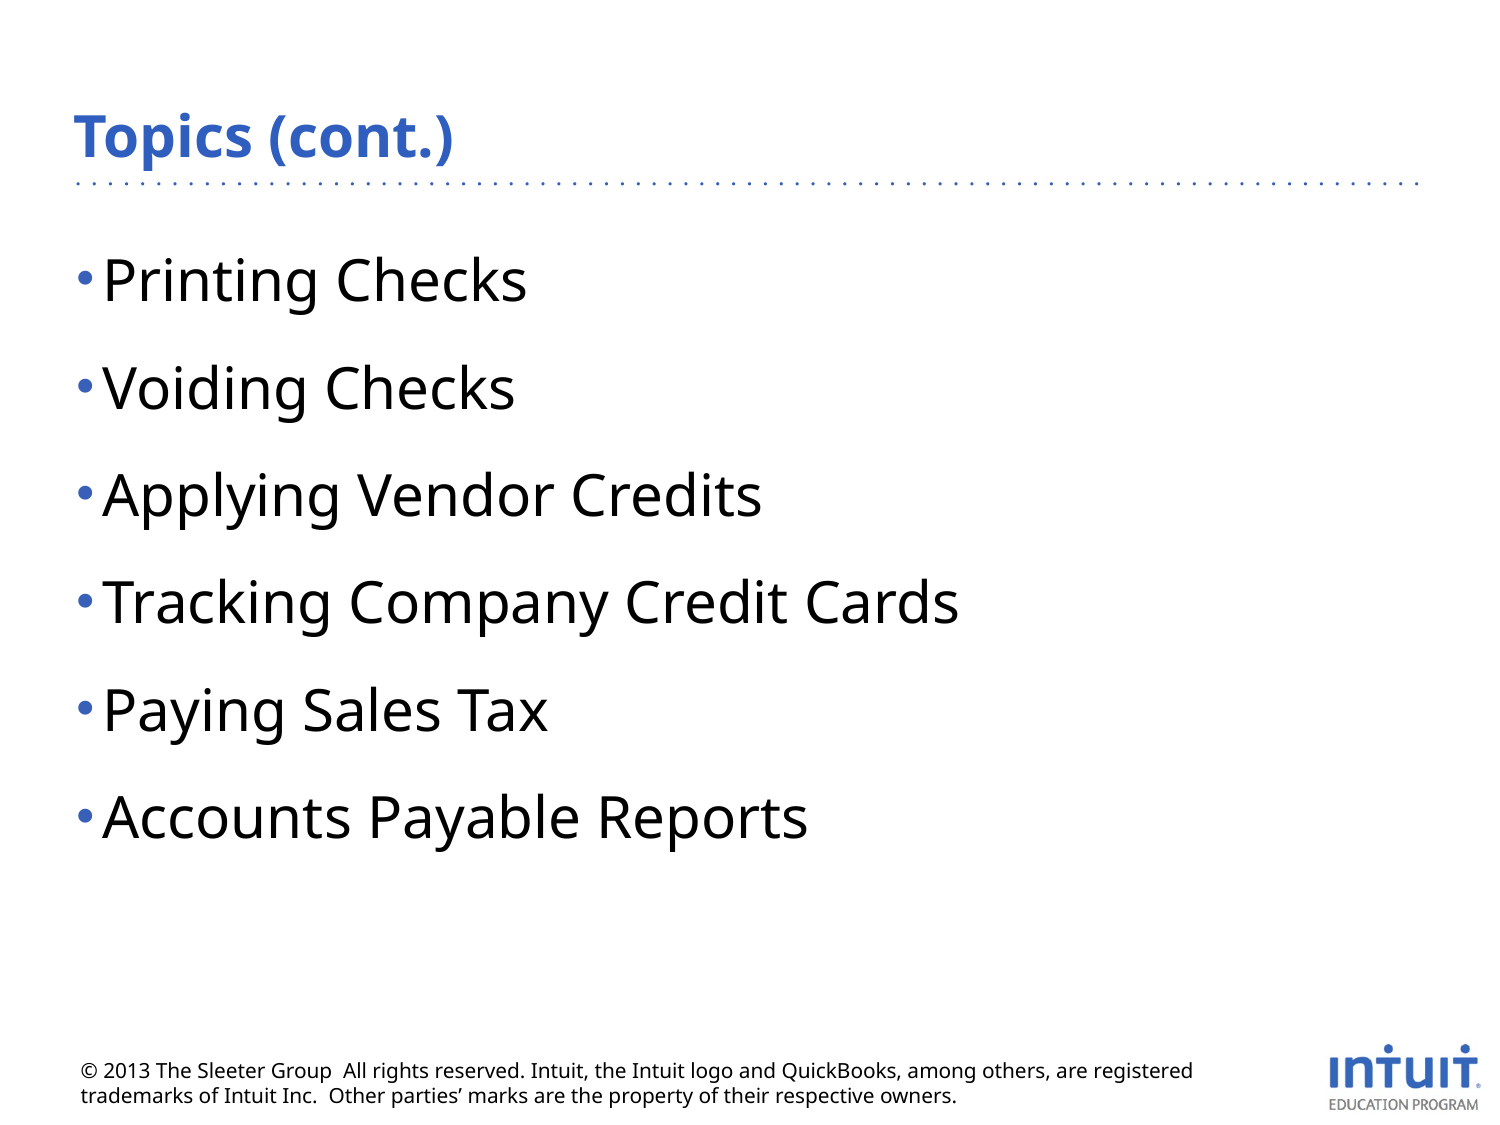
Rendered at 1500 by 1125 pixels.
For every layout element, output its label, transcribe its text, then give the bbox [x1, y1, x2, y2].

picture [1325, 1039, 1485, 1116]
title Topics (cont.) [73, 62, 1424, 169]
list Printing Checks Voiding Checks Applying Vendor Credits Tracking Company Credit Cards Paying Sales Tax Accounts Payable Reports [75, 235, 1424, 1012]
